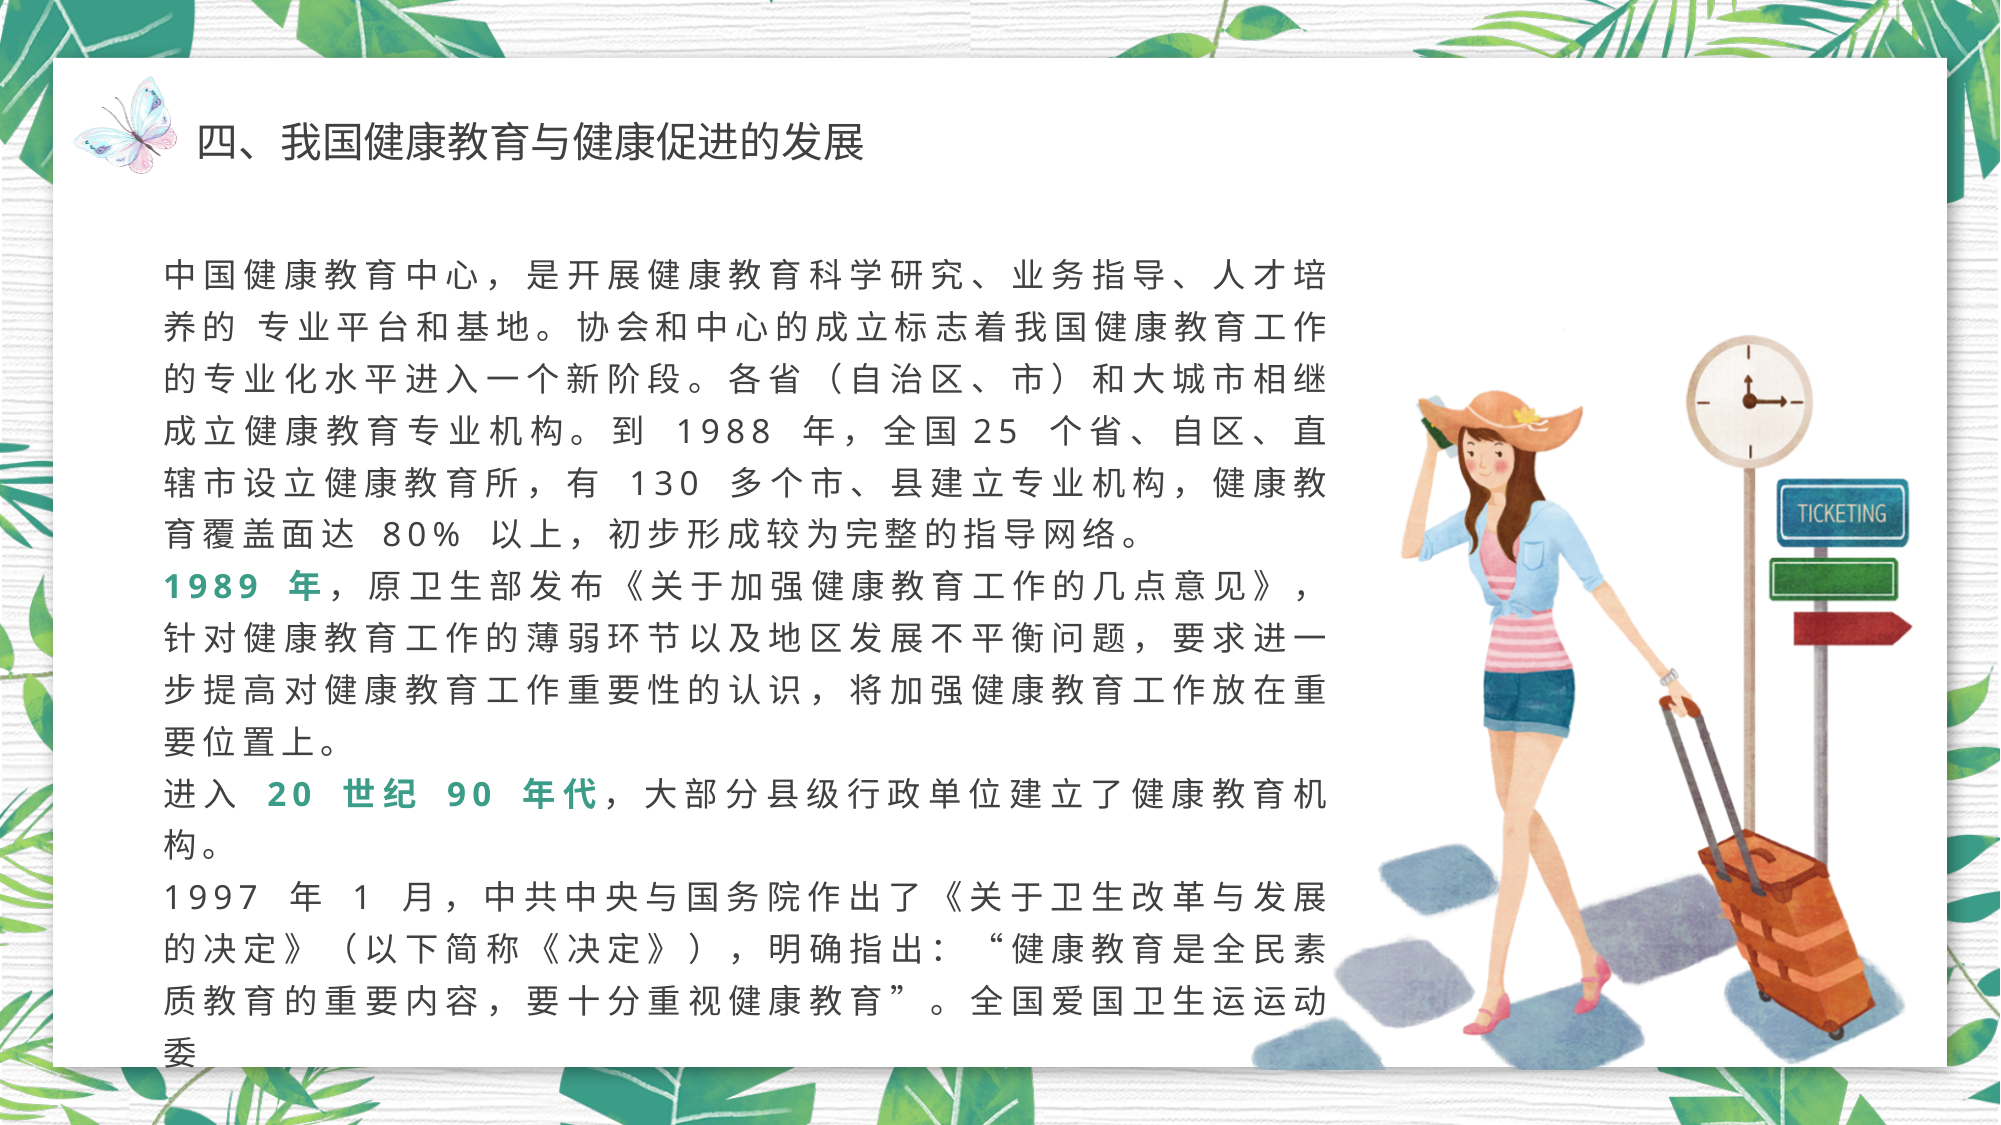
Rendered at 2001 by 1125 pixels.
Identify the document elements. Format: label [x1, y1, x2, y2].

picture [73, 76, 177, 174]
picture [1193, 291, 1972, 1070]
text_box [0, 0, 2000, 1125]
